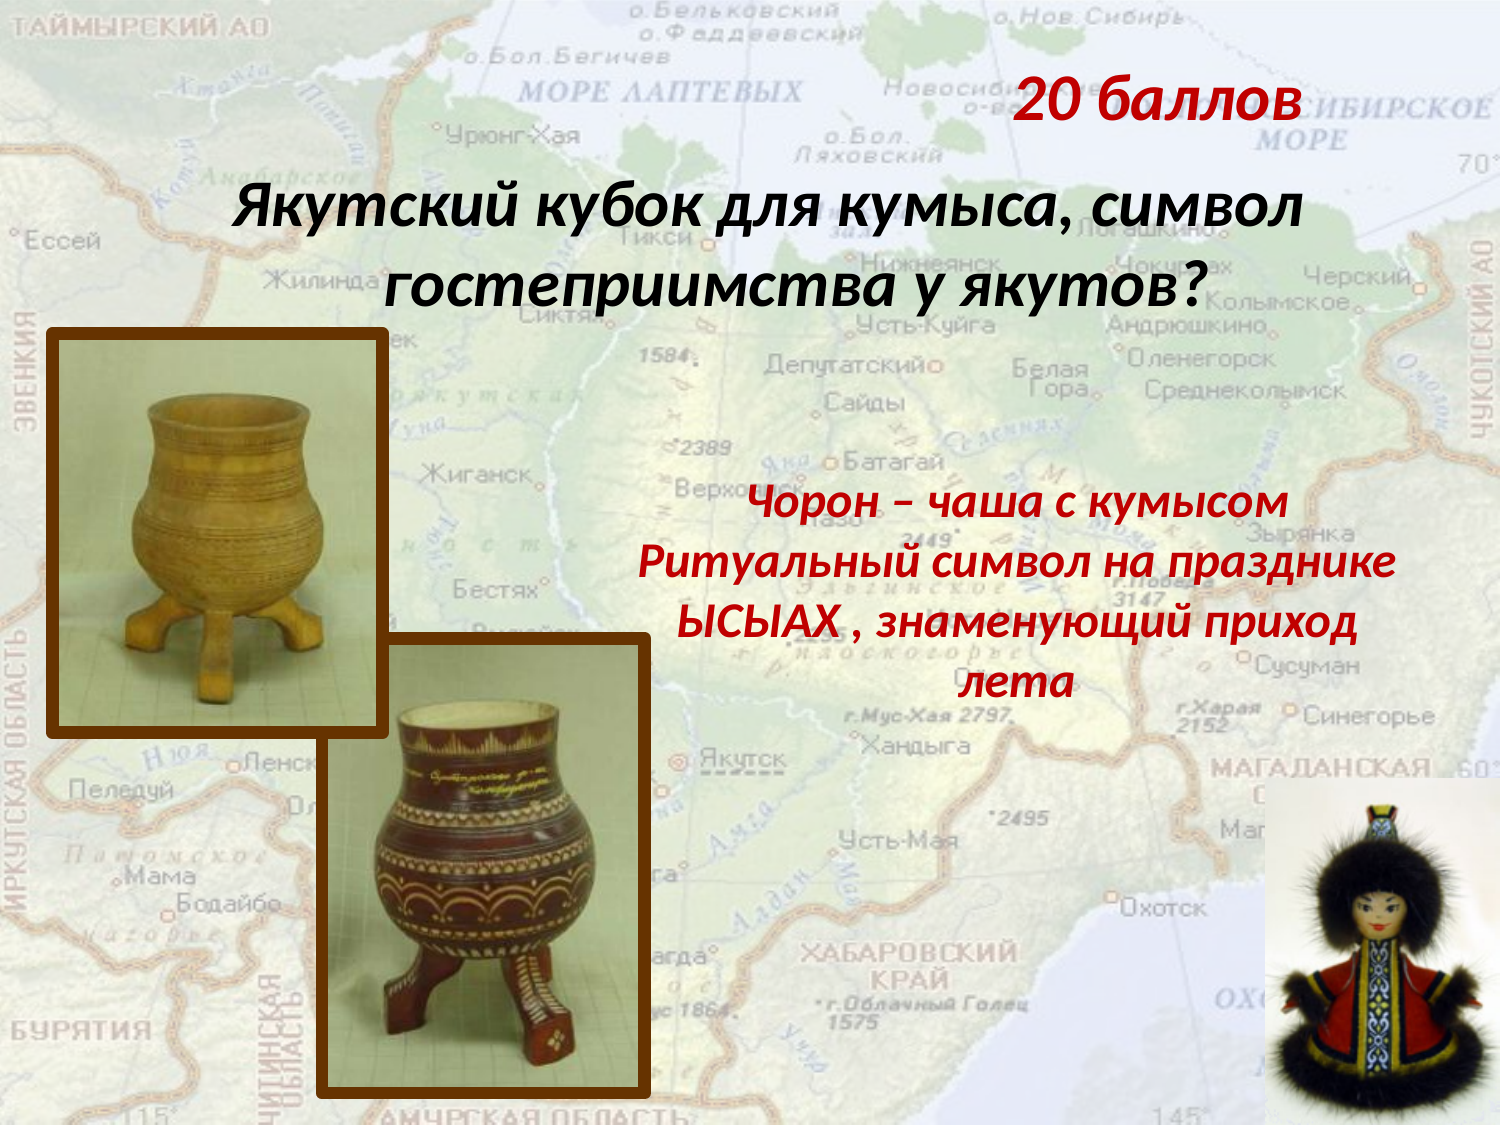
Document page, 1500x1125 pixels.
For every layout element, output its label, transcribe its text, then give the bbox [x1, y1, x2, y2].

title Чорон – чаша с кумысом Ритуальный символ на празднике ЫСЫАХ , знаменующий приход лета [597, 445, 1437, 729]
text_box 20 баллов [997, 46, 1320, 142]
list Якутский кубок для кумыса, символ гостеприимства у якутов? [93, 152, 1444, 336]
picture [58, 339, 639, 1088]
picture [1265, 778, 1500, 1125]
